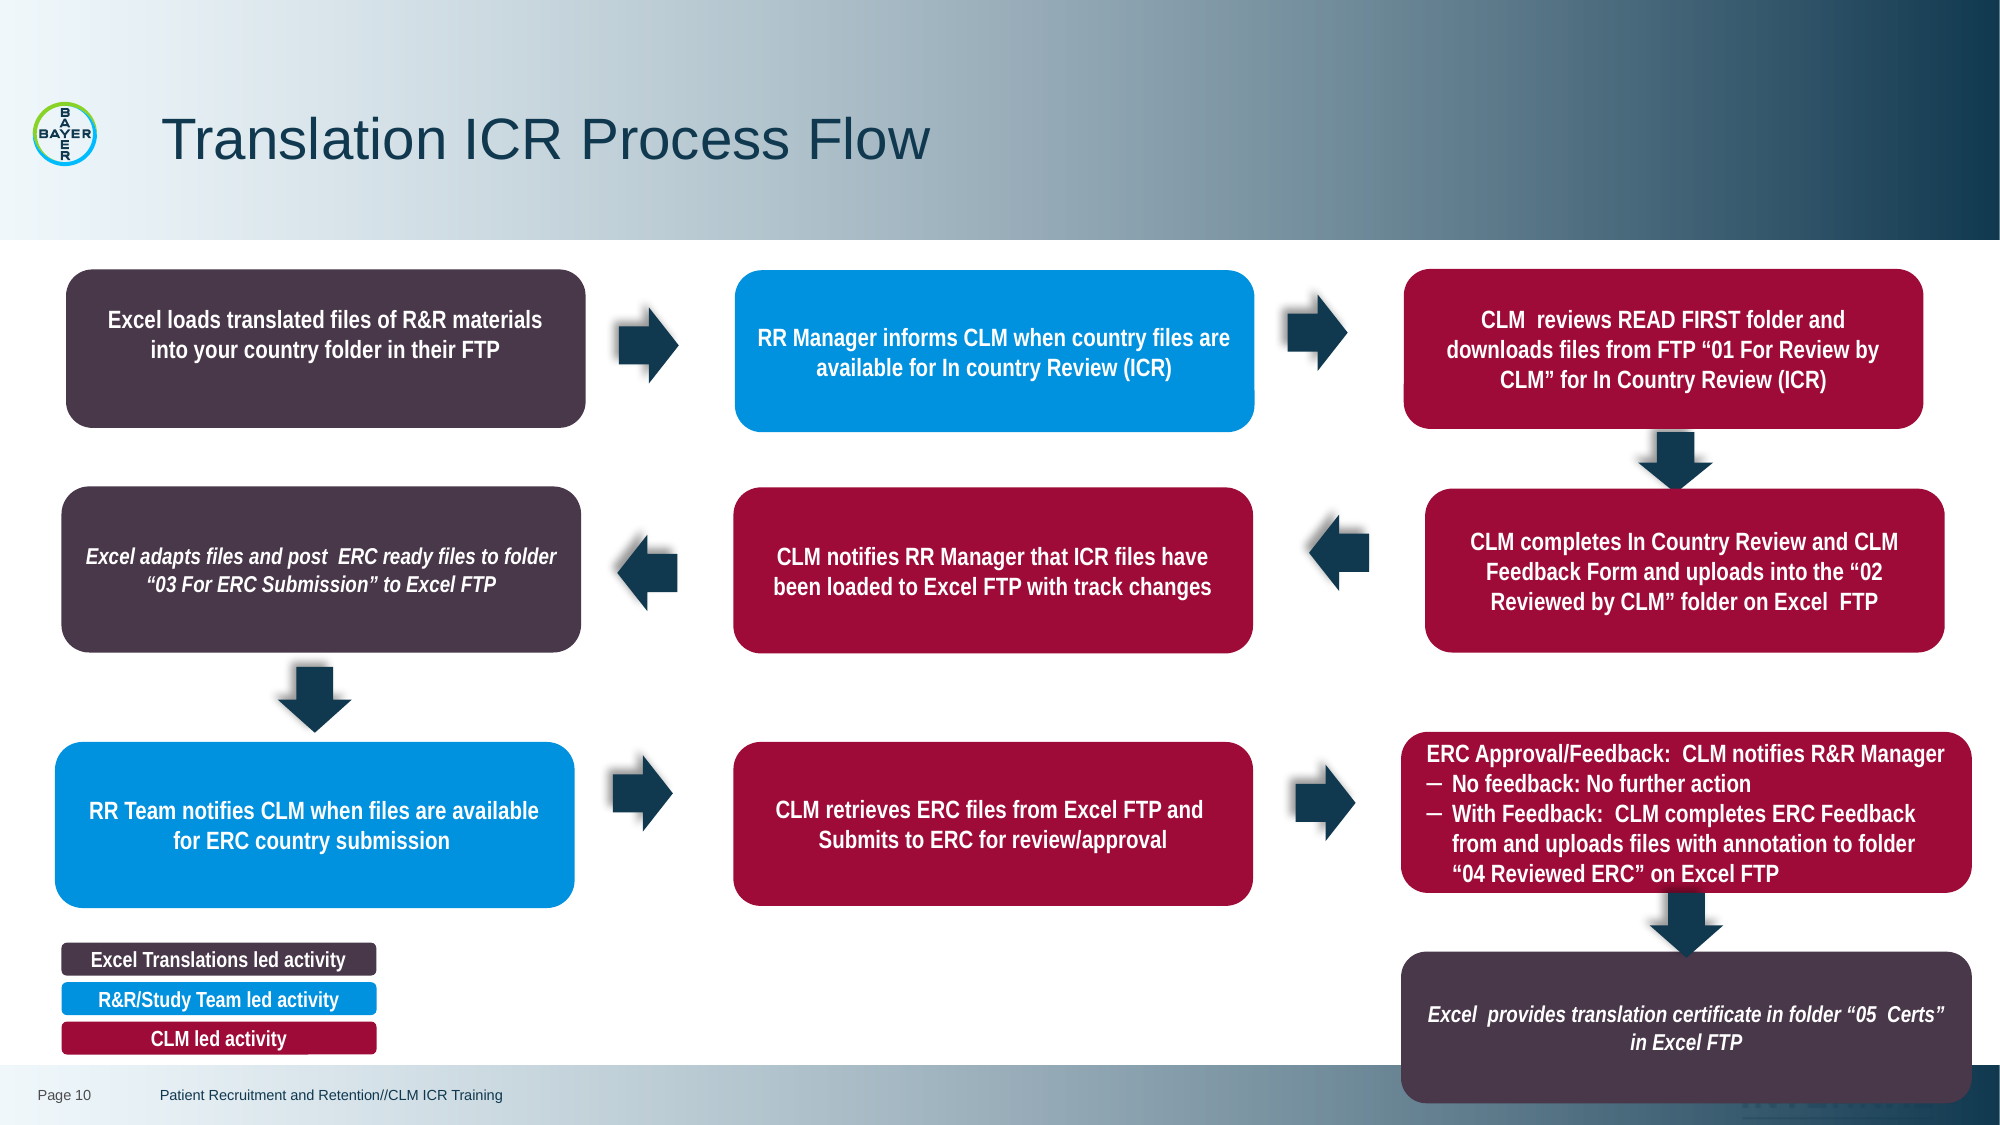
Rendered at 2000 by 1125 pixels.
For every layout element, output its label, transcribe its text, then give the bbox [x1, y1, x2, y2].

title Translation ICR Process Flow [161, 29, 1933, 172]
picture [64, 105, 81, 111]
slide_number Page 10 [32, 1085, 50, 1104]
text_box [54, 268, 1973, 1104]
